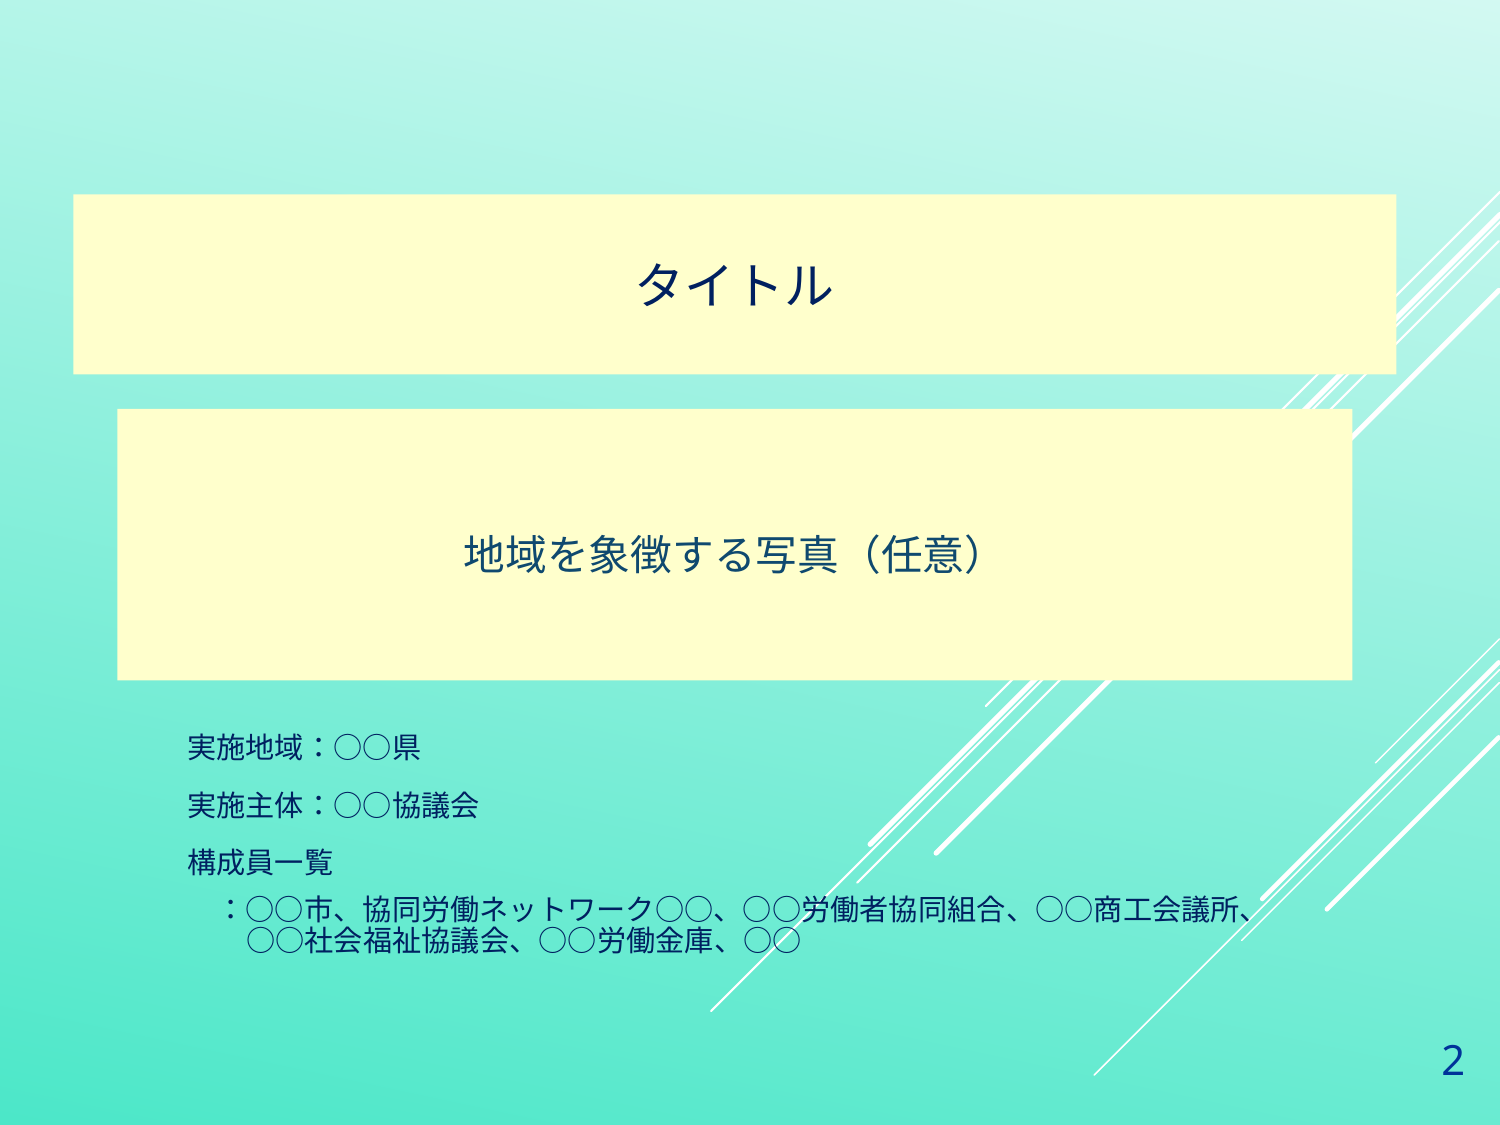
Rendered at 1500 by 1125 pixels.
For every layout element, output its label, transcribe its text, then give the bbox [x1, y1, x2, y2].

title タイトル [73, 194, 1397, 375]
subtitle 地域を象徴する写真（任意） [117, 408, 1353, 681]
slide_number 1 [1396, 1038, 1481, 1098]
text_box 実施地域：○○県 実施主体：○○協議会 構成員一覧 ：○○市、協同労働ネットワーク○○、○○労働者協同組合、○○商工会議所、○○社会福祉協議会、○○労働金庫、○○ [172, 714, 1298, 1093]
